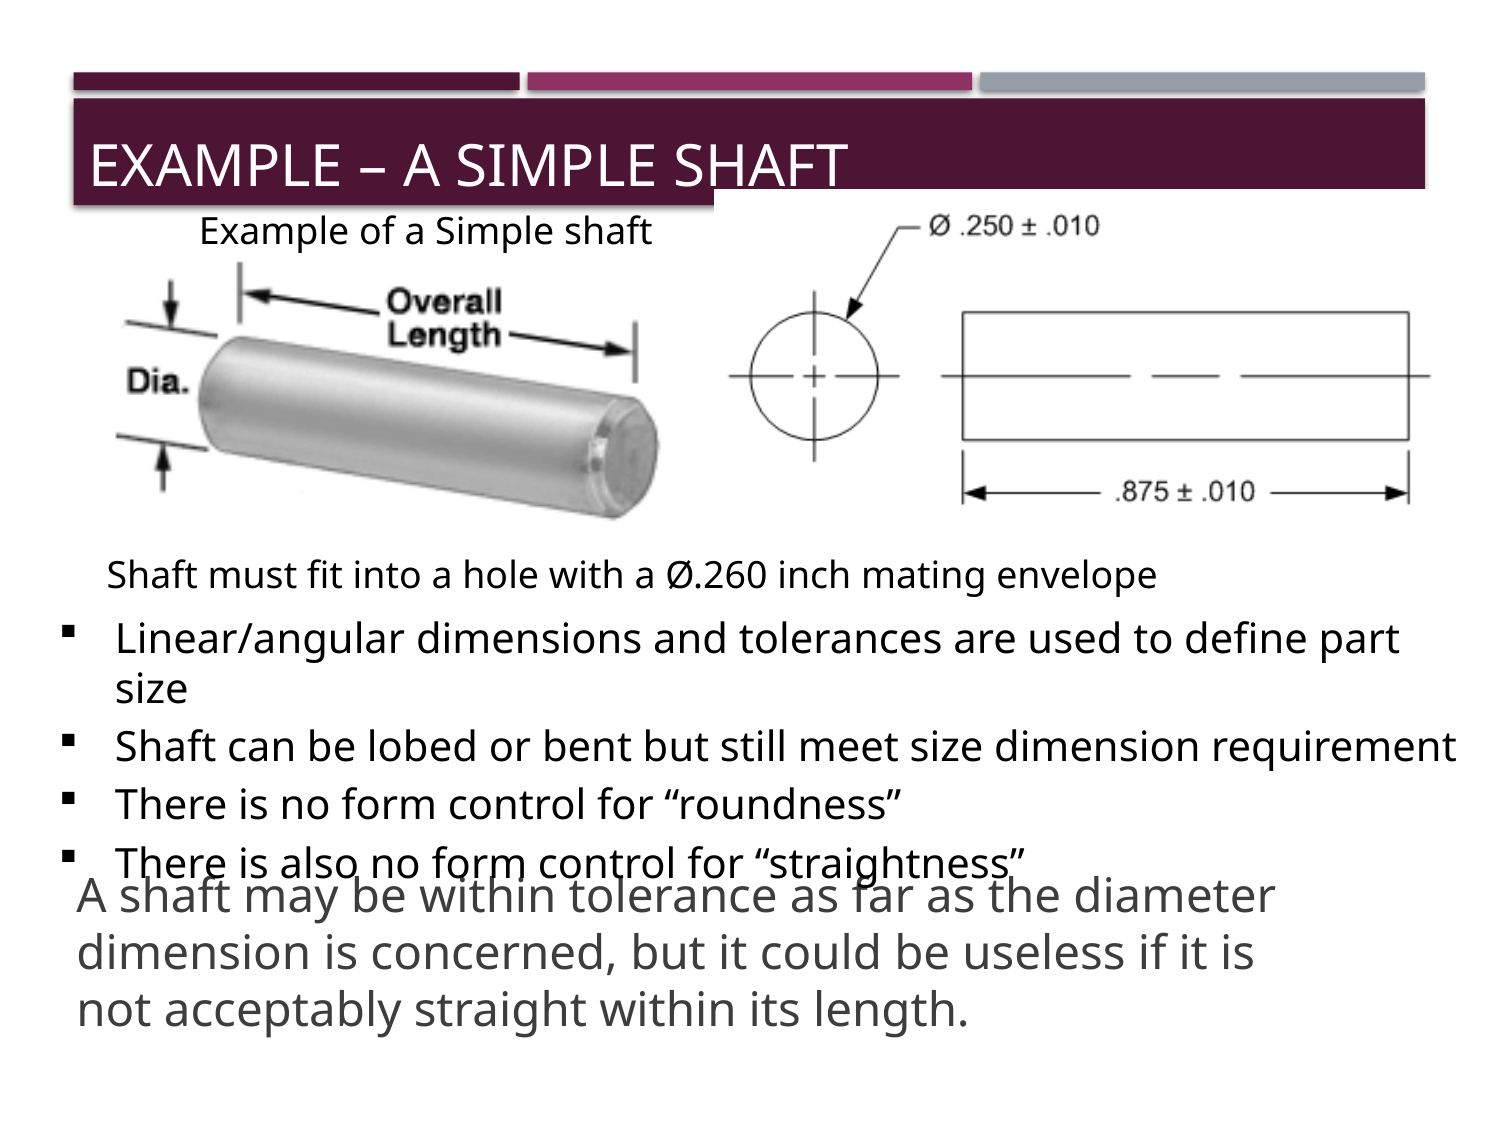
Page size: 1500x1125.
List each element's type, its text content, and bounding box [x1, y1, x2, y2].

list A shaft may be within tolerance as far as the diameter dimension is concerned, but it could be useless if it is not acceptably straight within its length. [61, 864, 1308, 1047]
text_box Linear/angular dimensions and tolerances are used to define part size Shaft can be lobed or bent but still meet size dimension requirement There is no form control for “roundness” There is also no form control for “straightness” [43, 604, 1473, 864]
text_box Example of a Simple shaft [184, 199, 668, 239]
text_box Shaft must fit into a hole with a Ø.260 inch mating envelope [91, 553, 1391, 604]
picture [84, 189, 1452, 550]
title Example – a simple shaft [73, 98, 1425, 206]
